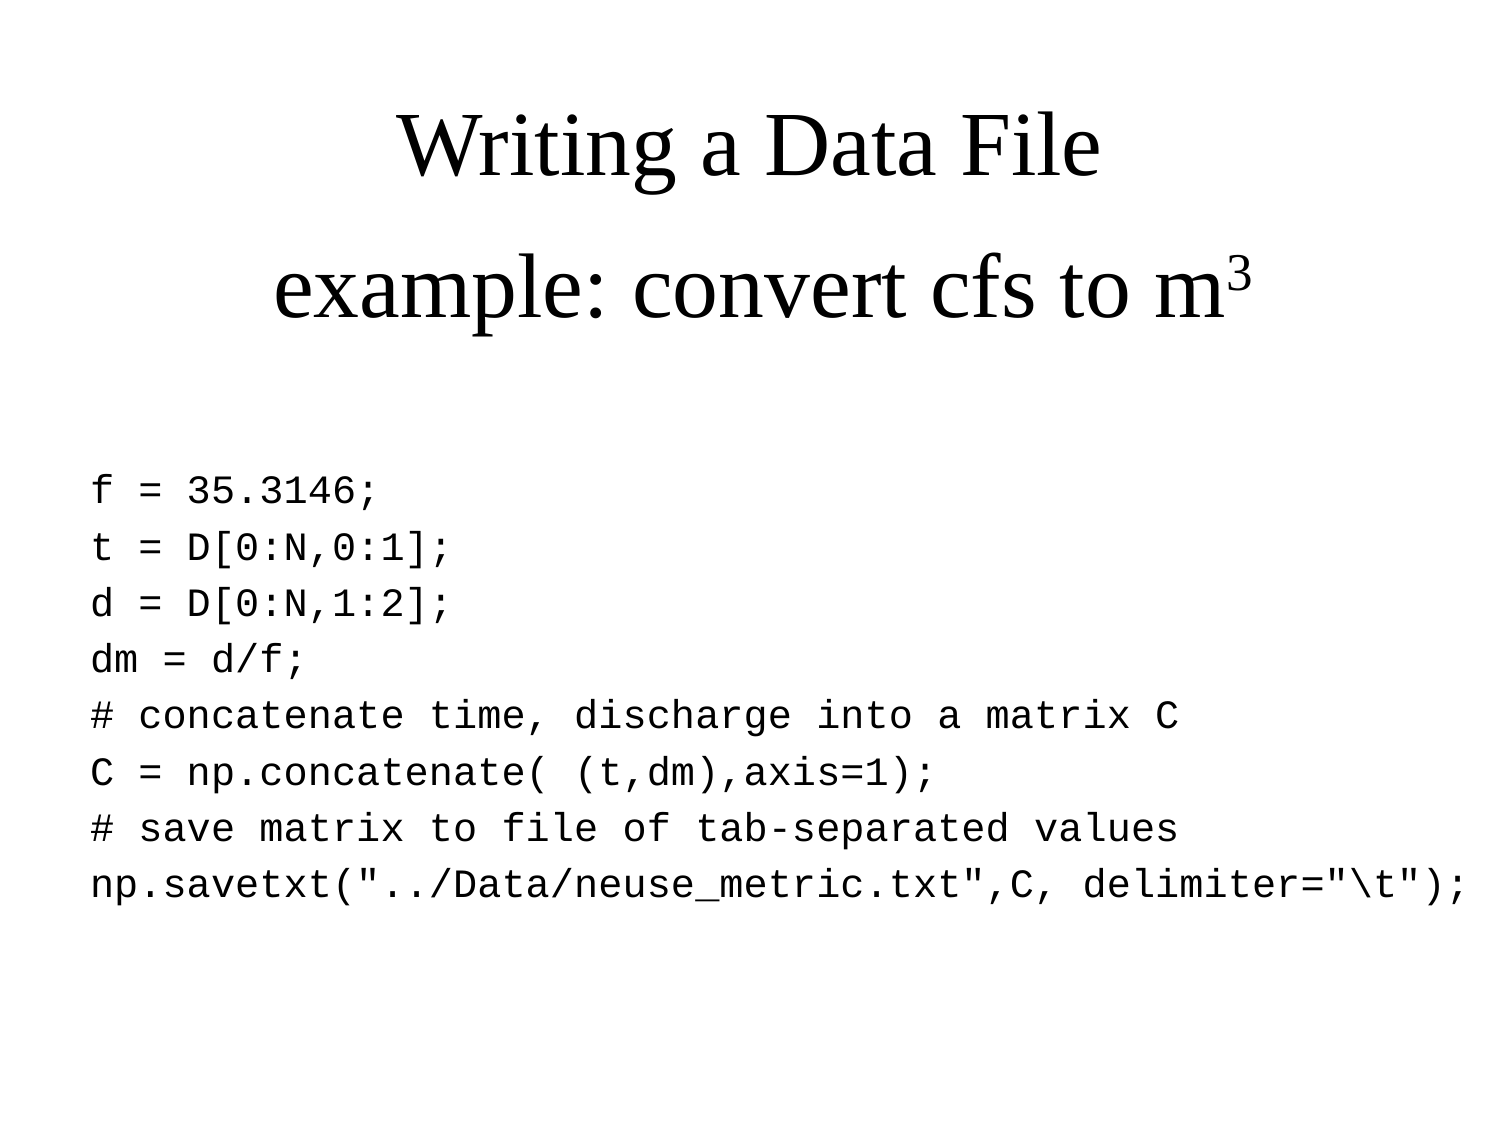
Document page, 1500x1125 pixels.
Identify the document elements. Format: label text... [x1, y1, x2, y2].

text_box example: convert cfs to m3 [99, 187, 1450, 375]
title Writing a Data File [75, 45, 1425, 233]
list f = 35.3146; t = D[0:N,0:1]; d = D[0:N,1:2]; dm = d/f; # concatenate time, discharge into a matrix C C = np.concatenate( (t,dm),axis=1); # save matrix to file of tab-separated values np.savetxt("../Data/neuse_metric.txt",C, delimiter="\t"); [75, 399, 1500, 963]
